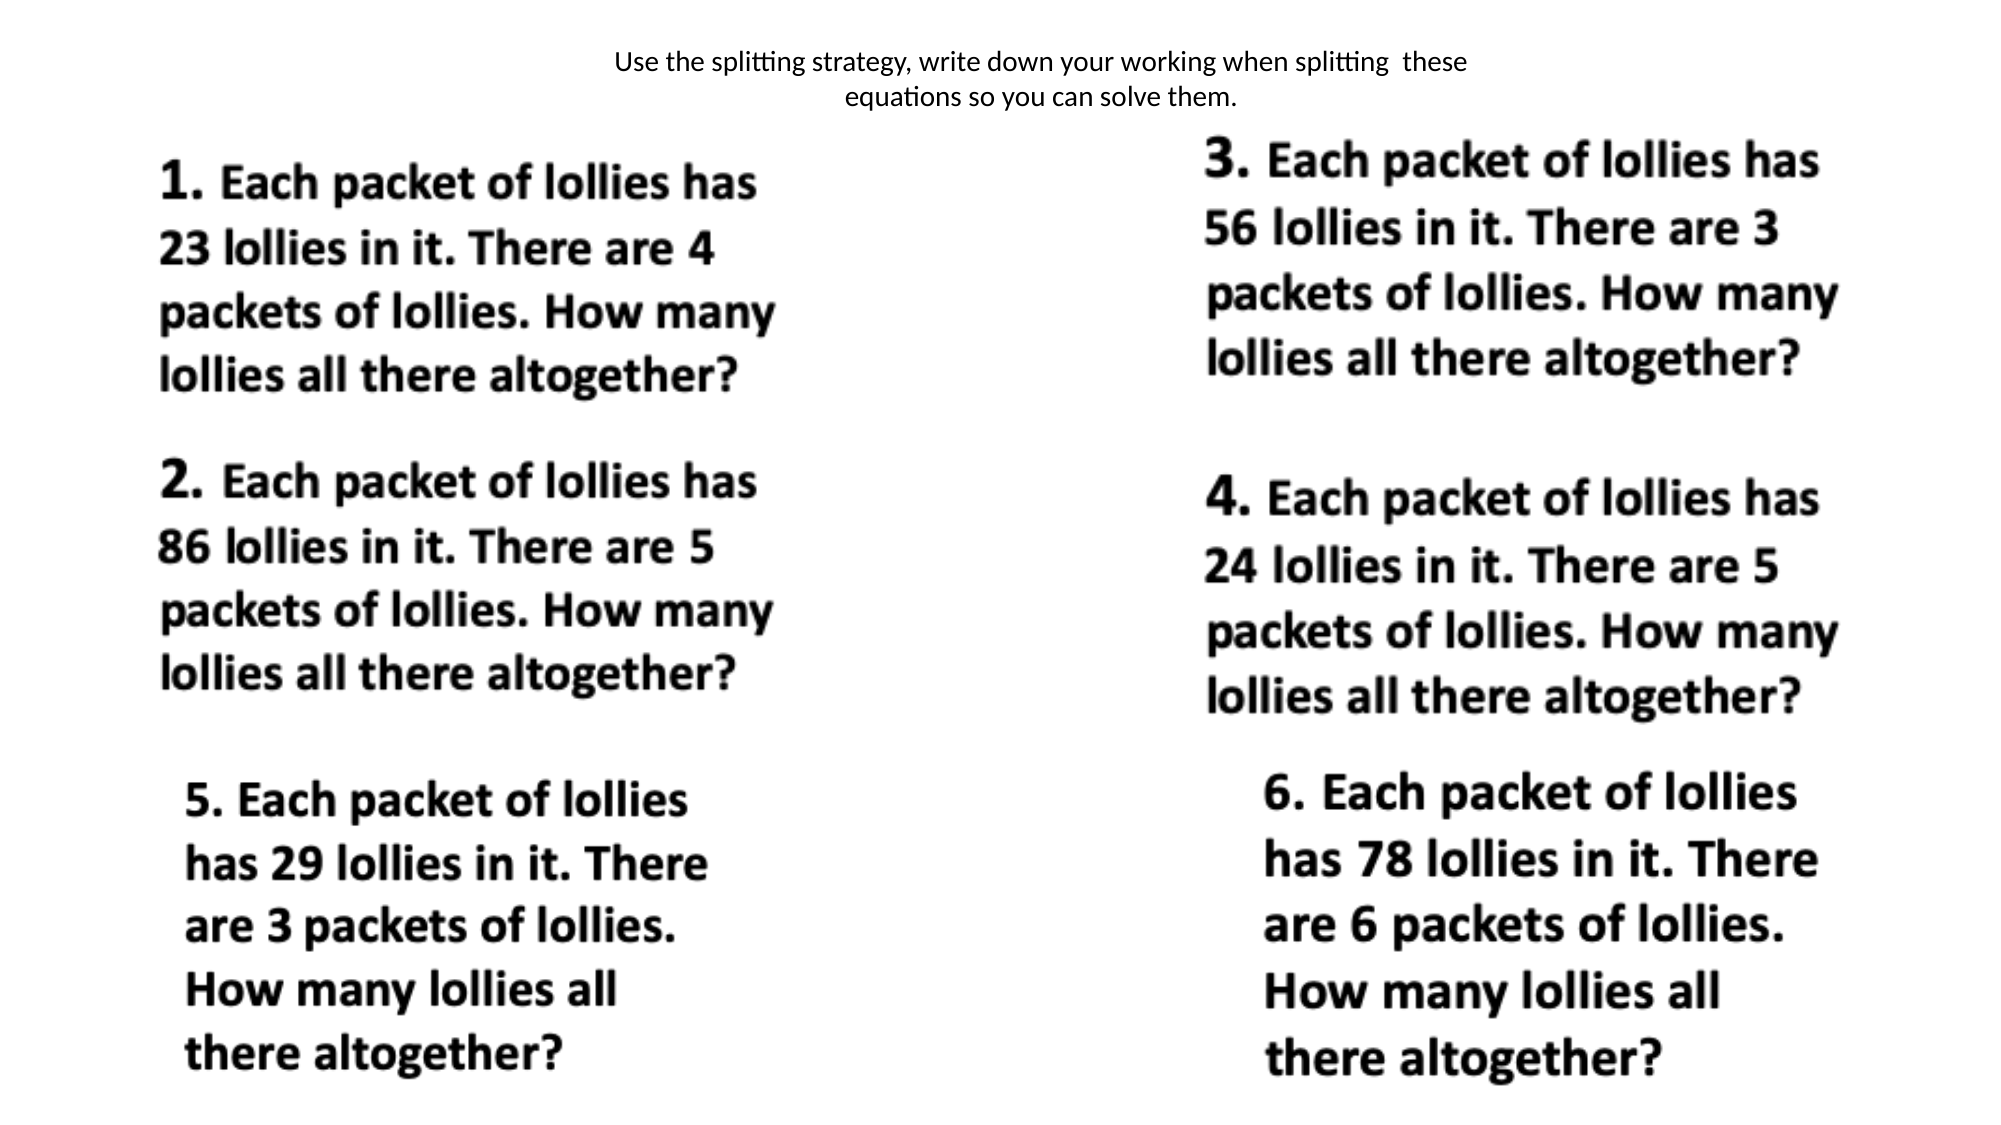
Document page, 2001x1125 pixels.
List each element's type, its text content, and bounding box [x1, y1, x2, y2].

picture [1167, 437, 1888, 1125]
picture [1167, 99, 1888, 424]
picture [152, 751, 755, 1115]
picture [121, 123, 821, 737]
text_box Use the splitting strategy, write down your working when splitting these equations so you can solve them. [557, 27, 1526, 165]
